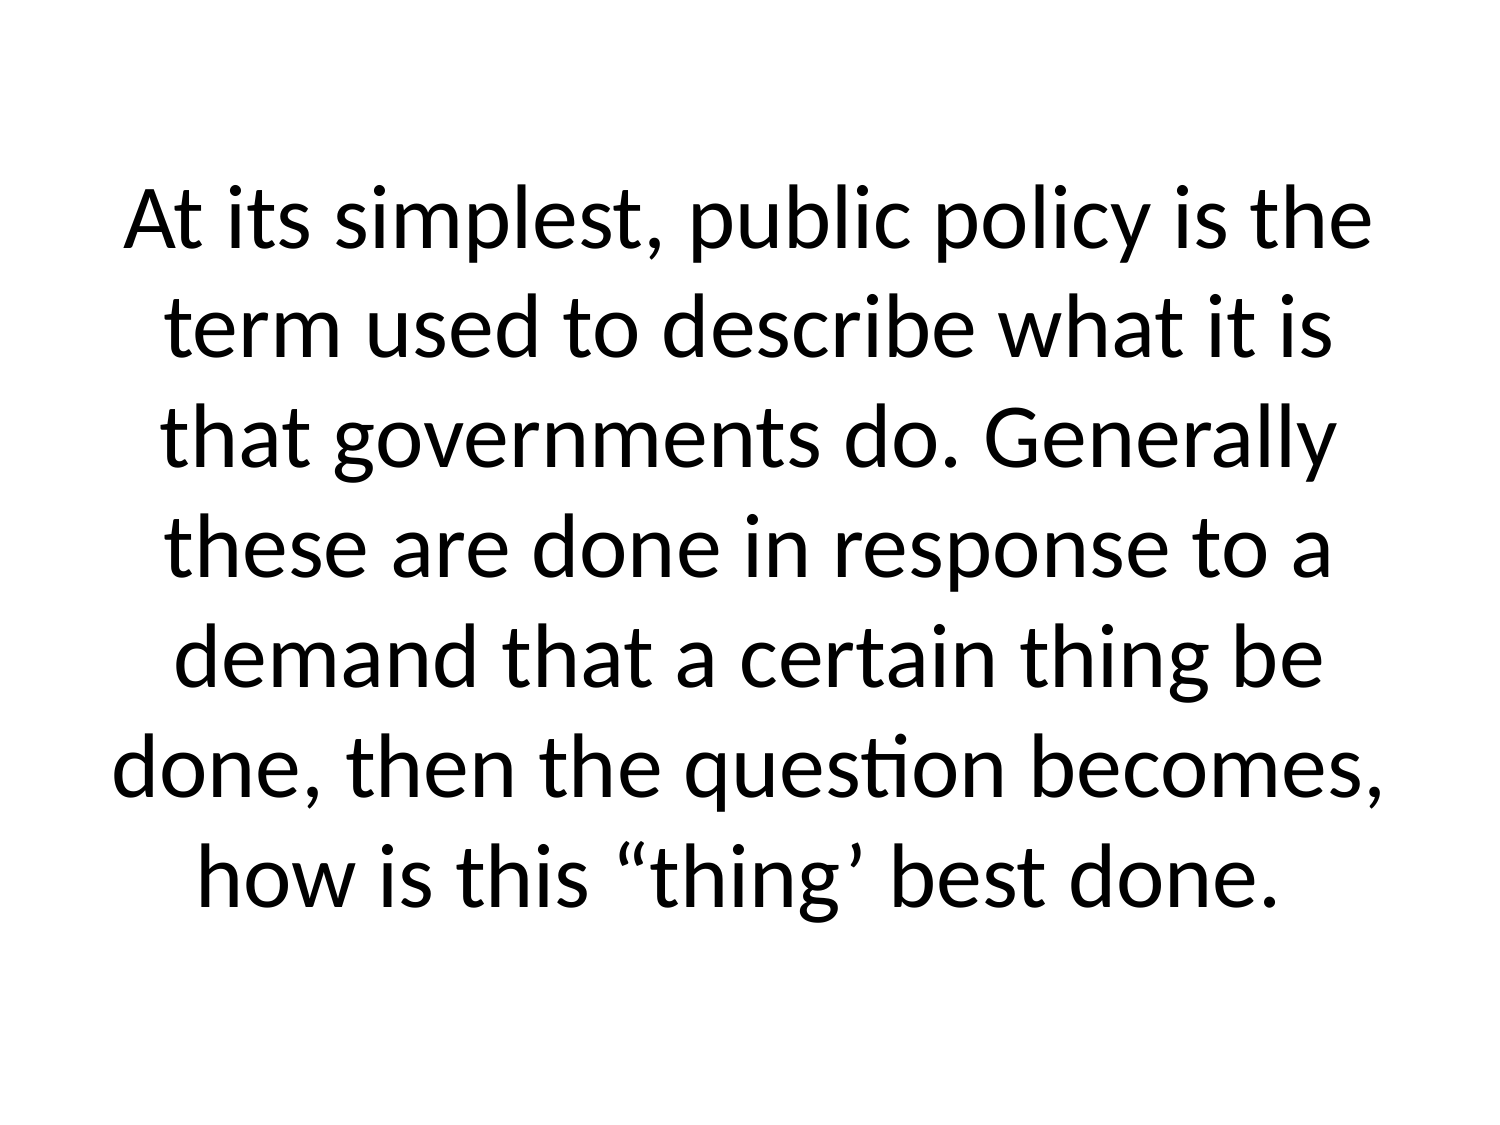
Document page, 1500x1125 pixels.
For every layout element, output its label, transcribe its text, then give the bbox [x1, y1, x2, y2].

title At its simplest, public policy is the term used to describe what it is that governments do. Generally these are done in response to a demand that a certain thing be done, then the question becomes, how is this “thing’ best done. [75, 45, 1425, 1038]
